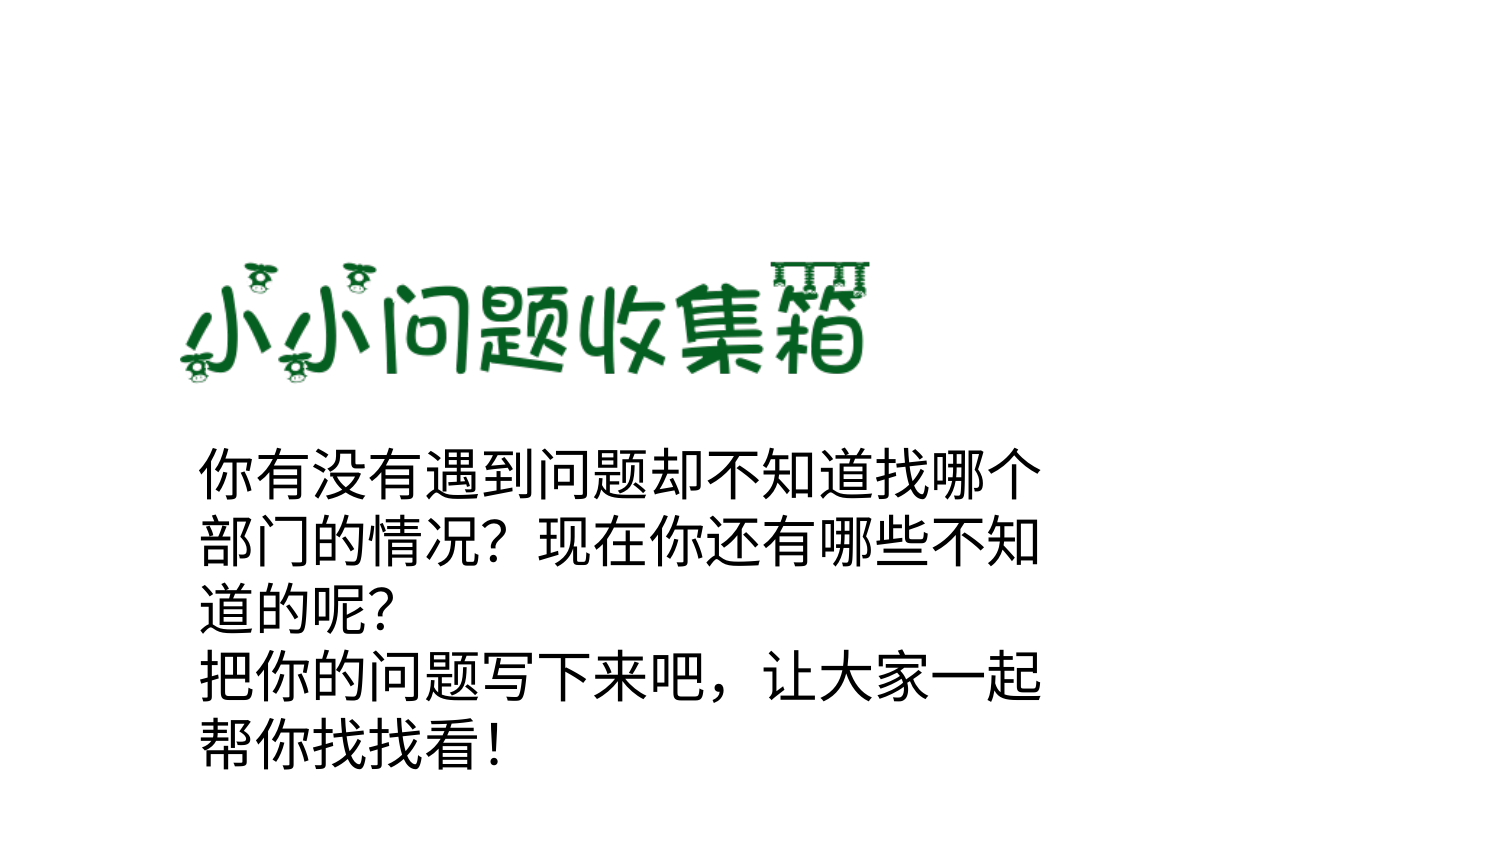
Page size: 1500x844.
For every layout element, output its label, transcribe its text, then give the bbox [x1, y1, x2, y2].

picture [179, 255, 871, 403]
text_box 你有没有遇到问题却不知道找哪个部门的情况？现在你还有哪些不知道的呢？ 把你的问题写下来吧，让大家一起帮你找找看！ [187, 433, 1065, 782]
